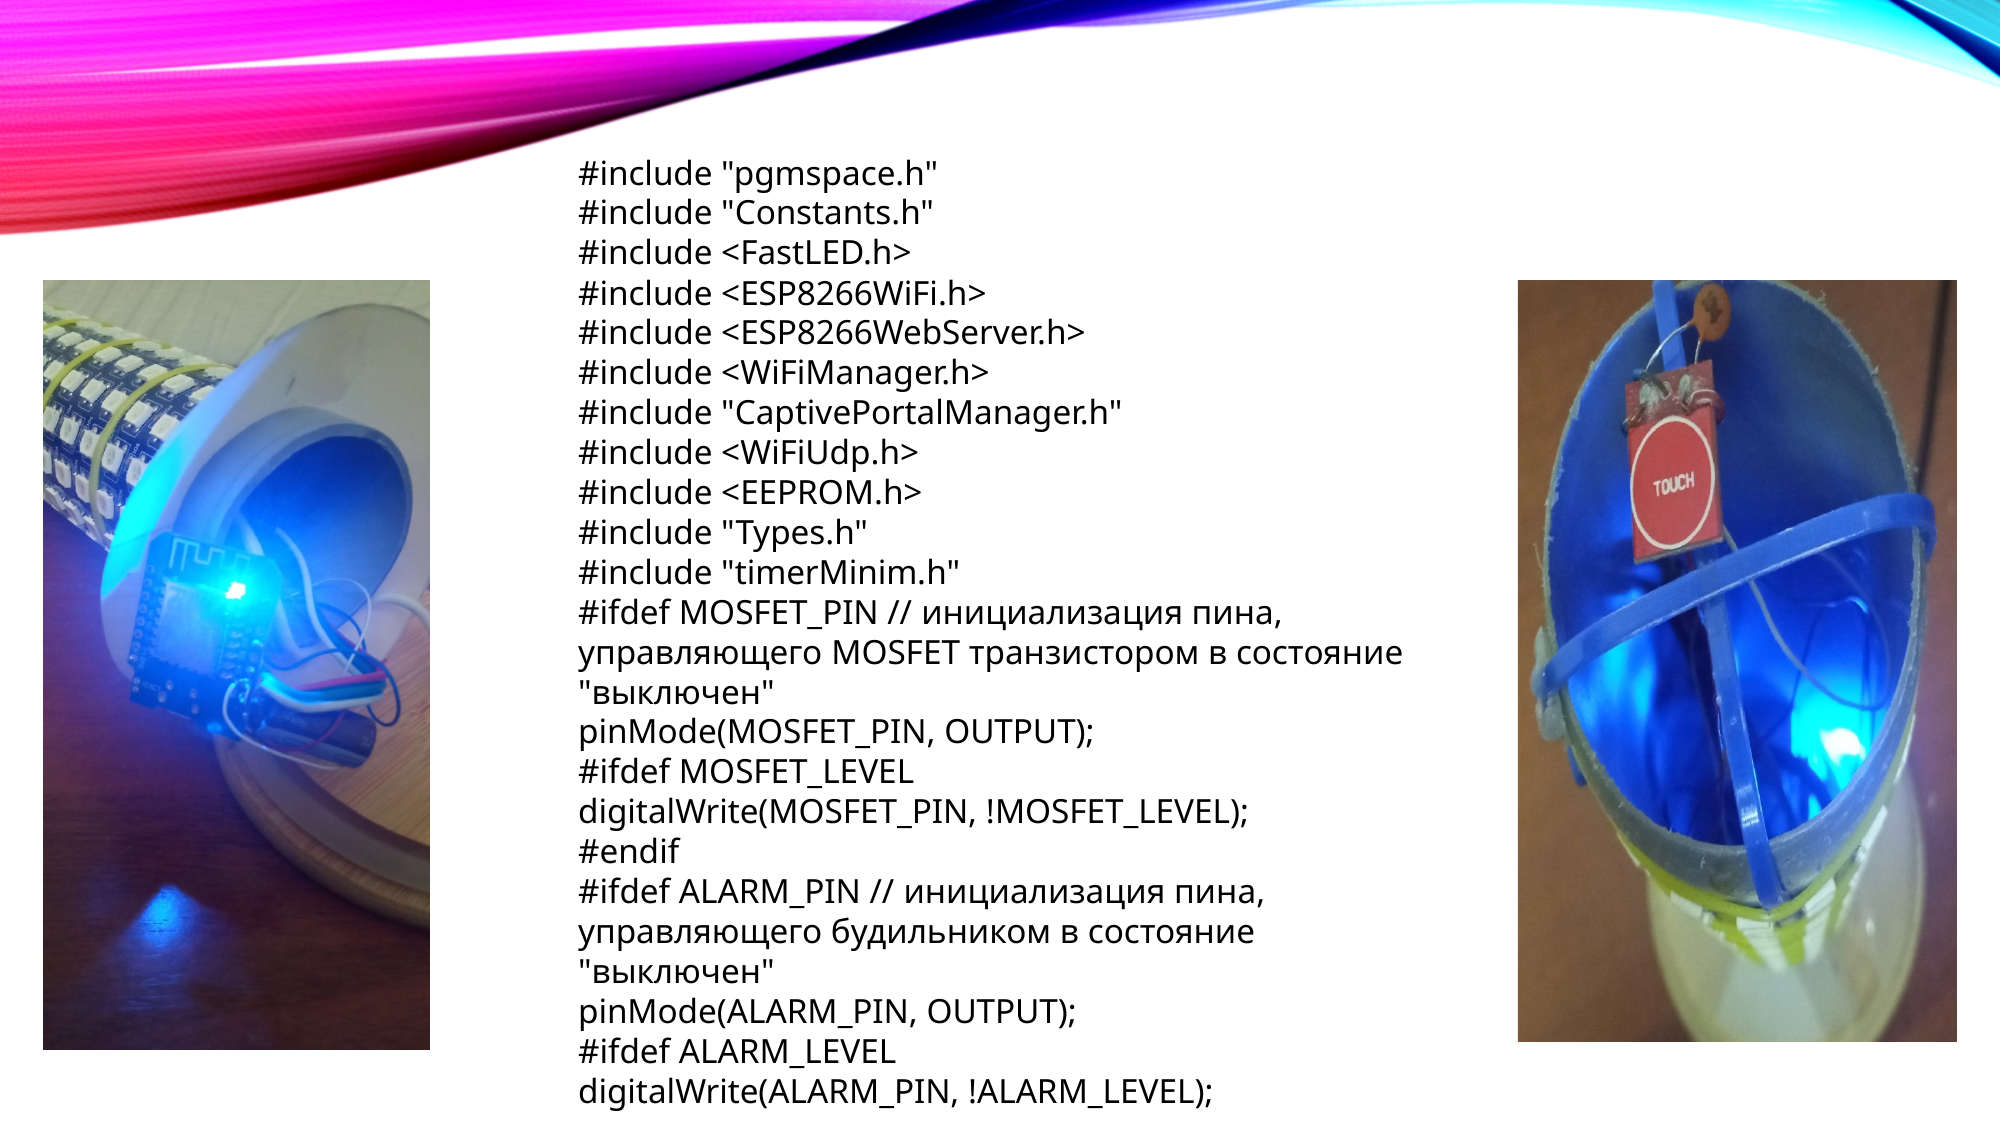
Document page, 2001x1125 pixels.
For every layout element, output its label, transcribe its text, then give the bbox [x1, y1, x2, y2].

picture [1910, 0, 2000, 45]
picture [0, 0, 2000, 237]
picture [1517, 280, 1958, 1042]
picture [1890, 0, 2000, 75]
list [42, 280, 430, 1051]
text_box #include "pgmspace.h" #include "Constants.h" #include <FastLED.h> #include <ESP8266WiFi.h> #include <ESP8266WebServer.h> #include <WiFiManager.h> #include "CaptivePortalManager.h" #include <WiFiUdp.h> #include <EEPROM.h> #include "Types.h" #include "timerMinim.h" #ifdef MOSFET_PIN // инициализация пина, управляющего MOSFET транзистором в состояние "выключен" pinMode(MOSFET_PIN, OUTPUT); #ifdef MOSFET_LEVEL digitalWrite(MOSFET_PIN, !MOSFET_LEVEL); #endif #ifdef ALARM_PIN // инициализация пина, управляющего будильником в состояние "выключен" pinMode(ALARM_PIN, OUTPUT); #ifdef ALARM_LEVEL digitalWrite(ALARM_PIN, !ALARM_LEVEL); [563, 144, 1426, 1118]
